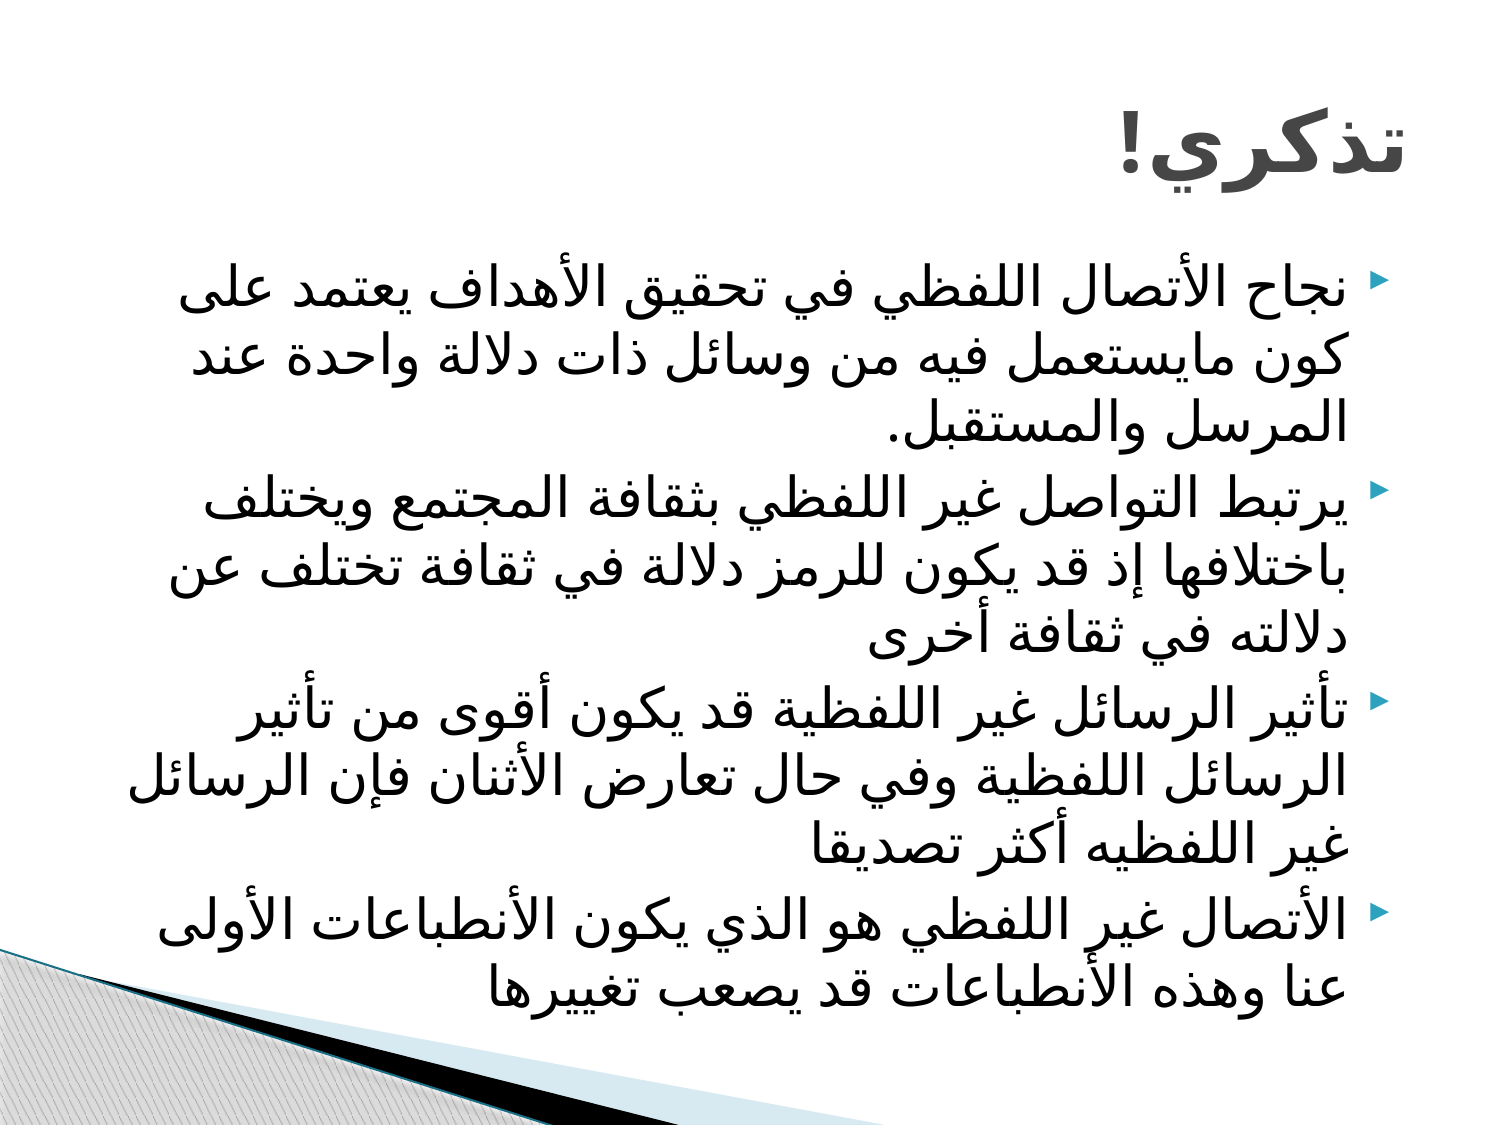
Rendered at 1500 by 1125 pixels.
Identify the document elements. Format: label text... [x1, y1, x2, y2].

title تذكري! [75, 45, 1425, 233]
list نجاح الأتصال اللفظي في تحقيق الأهداف يعتمد على كون مايستعمل فيه من وسائل ذات دلالة واحدة عند المرسل والمستقبل. يرتبط التواصل غير اللفظي بثقافة المجتمع ويختلف باختلافها إذ قد يكون للرمز دلالة في ثقافة تختلف عن دلالته في ثقافة أخرى تأثير الرسائل غير اللفظية قد يكون أقوى من تأثير الرسائل اللفظية وفي حال تعارض الأثنان فإن الرسائل غير اللفظيه أكثر تصديقا الأتصال غير اللفظي هو الذي يكون الأنطباعات الأولى عنا وهذه الأنطباعات قد يصعب تغييرها [75, 243, 1425, 986]
